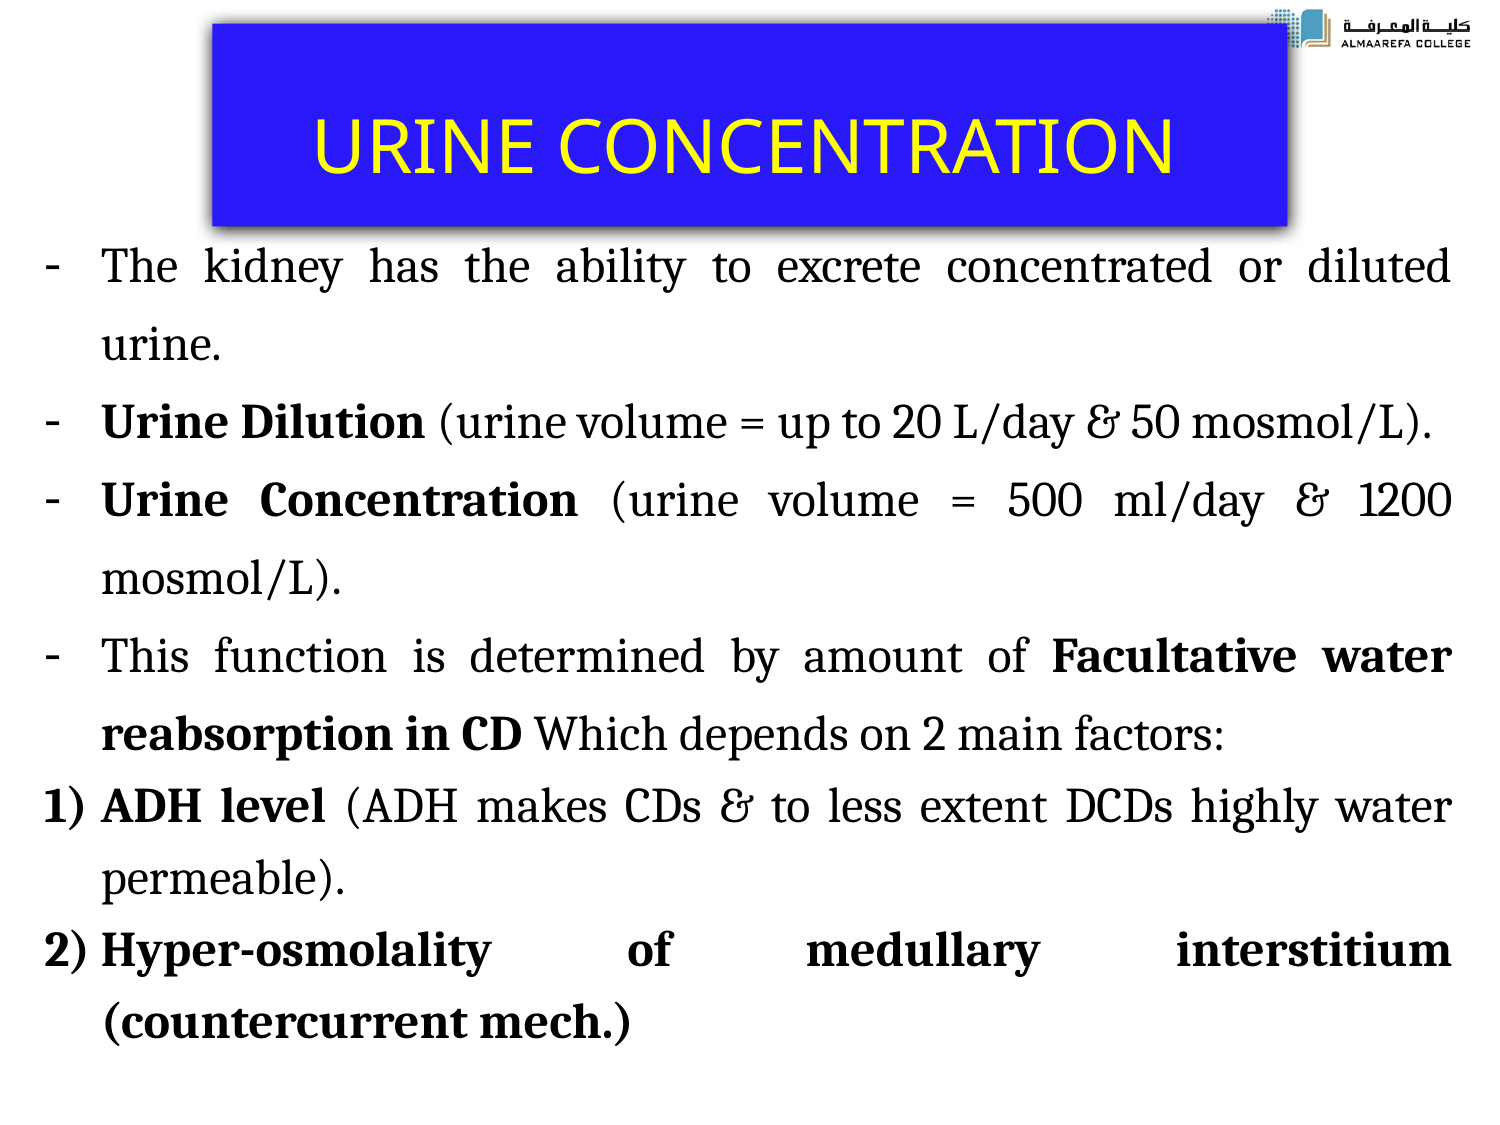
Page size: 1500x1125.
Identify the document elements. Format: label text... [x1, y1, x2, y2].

text_box The kidney has the ability to excrete concentrated or diluted urine. Urine Dilution (urine volume = up to 20 L/day & 50 mosmol/L). Urine Concentration (urine volume = 500 ml/day & 1200 mosmol/L). This function is determined by amount of Facultative water reabsorption in CD Which depends on 2 main factors: ADH level (ADH makes CDs & to less extent DCDs highly water permeable). Hyper-osmolality of medullary interstitium (countercurrent mech.) [29, 137, 1468, 1086]
picture [1262, 0, 1475, 65]
title URINE CONCENTRATION [212, 23, 1288, 137]
